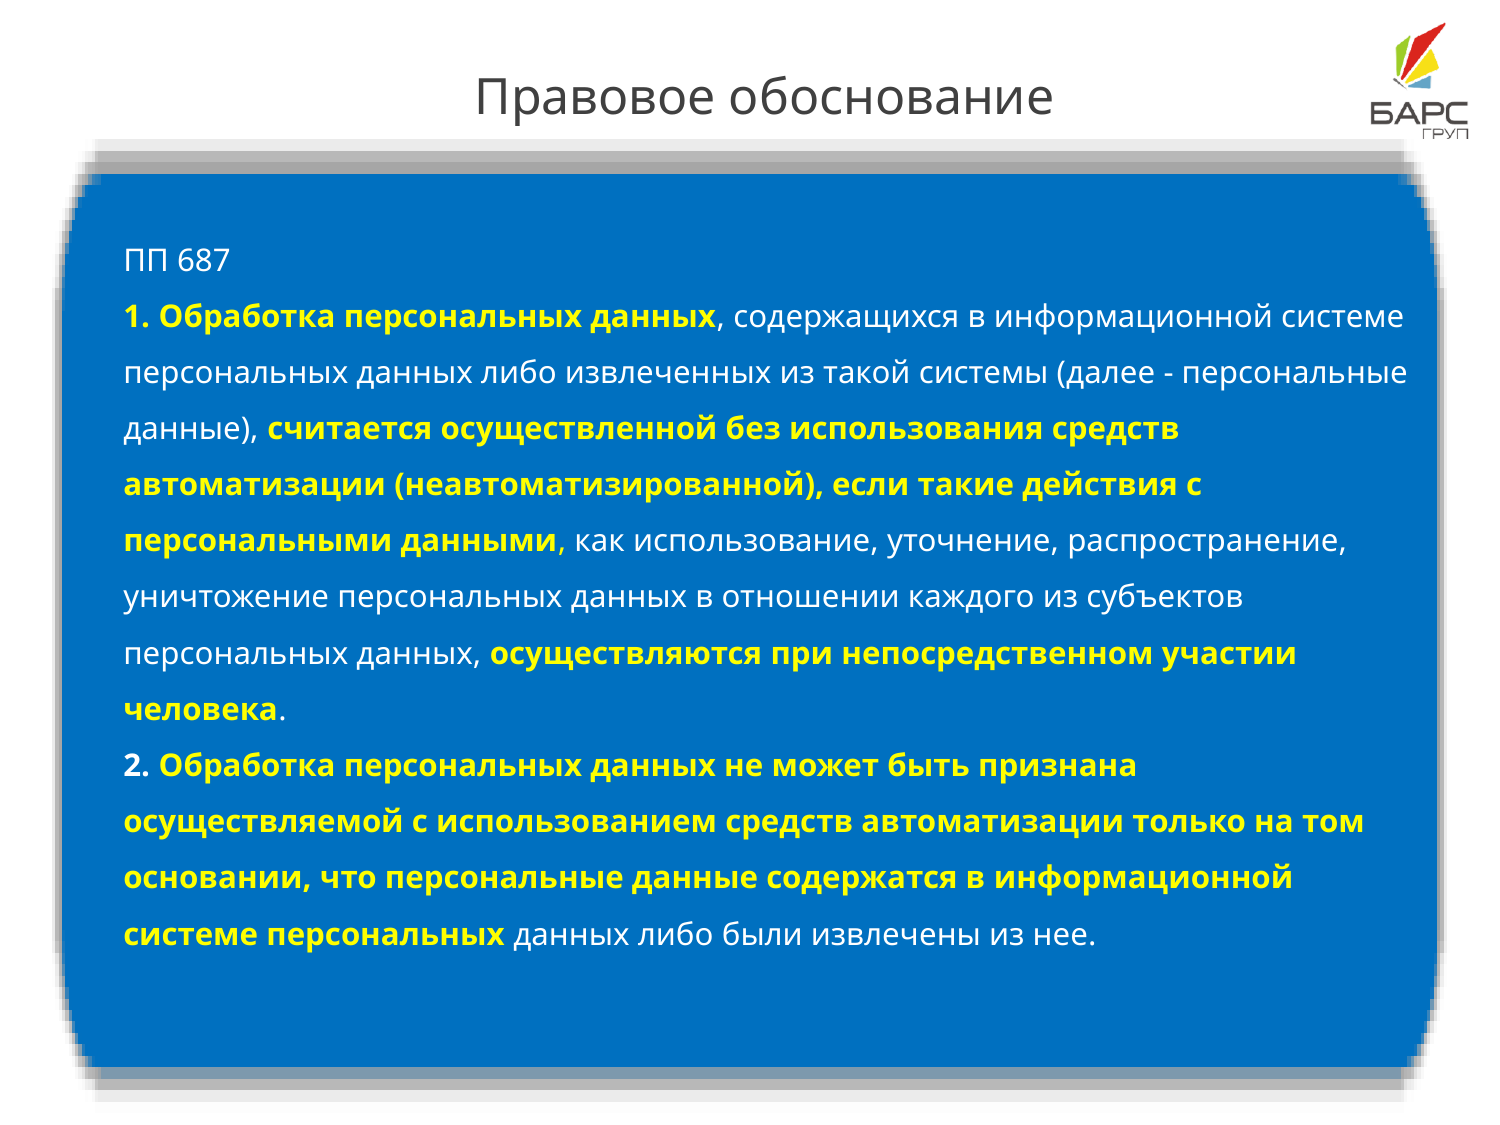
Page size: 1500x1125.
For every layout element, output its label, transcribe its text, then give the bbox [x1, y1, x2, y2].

text_box Правовое обоснование [281, 58, 1249, 115]
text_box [46, 116, 1454, 1125]
picture [1335, 0, 1500, 165]
